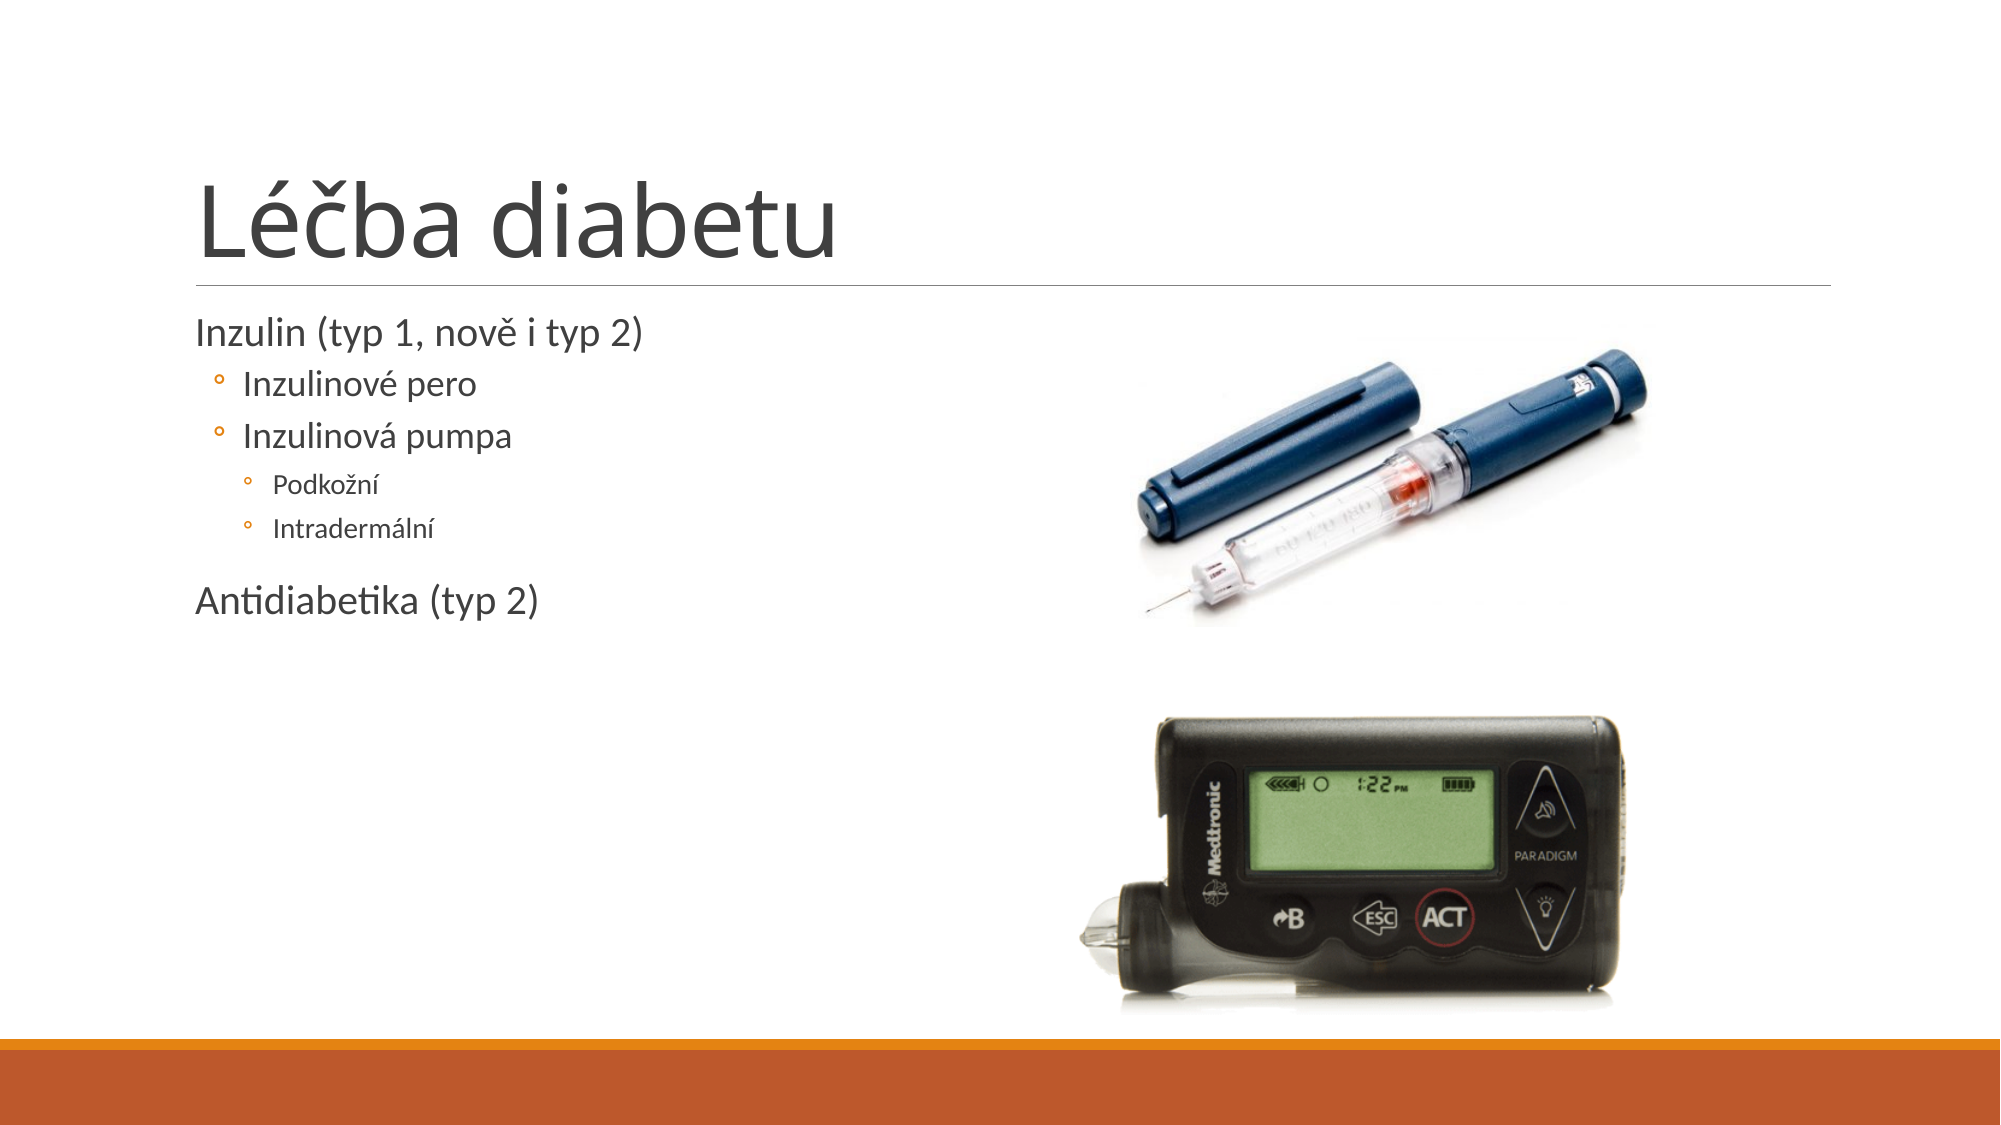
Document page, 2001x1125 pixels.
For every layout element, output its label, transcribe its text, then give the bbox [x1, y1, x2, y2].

picture [1130, 323, 1656, 628]
list Inzulin (typ 1, nově i typ 2) Inzulinové pero Inzulinová pumpa Podkožní Intradermální Antidiabetika (typ 2) [180, 302, 1830, 963]
title Léčba diabetu [180, 47, 1830, 285]
picture [1060, 696, 1656, 1034]
